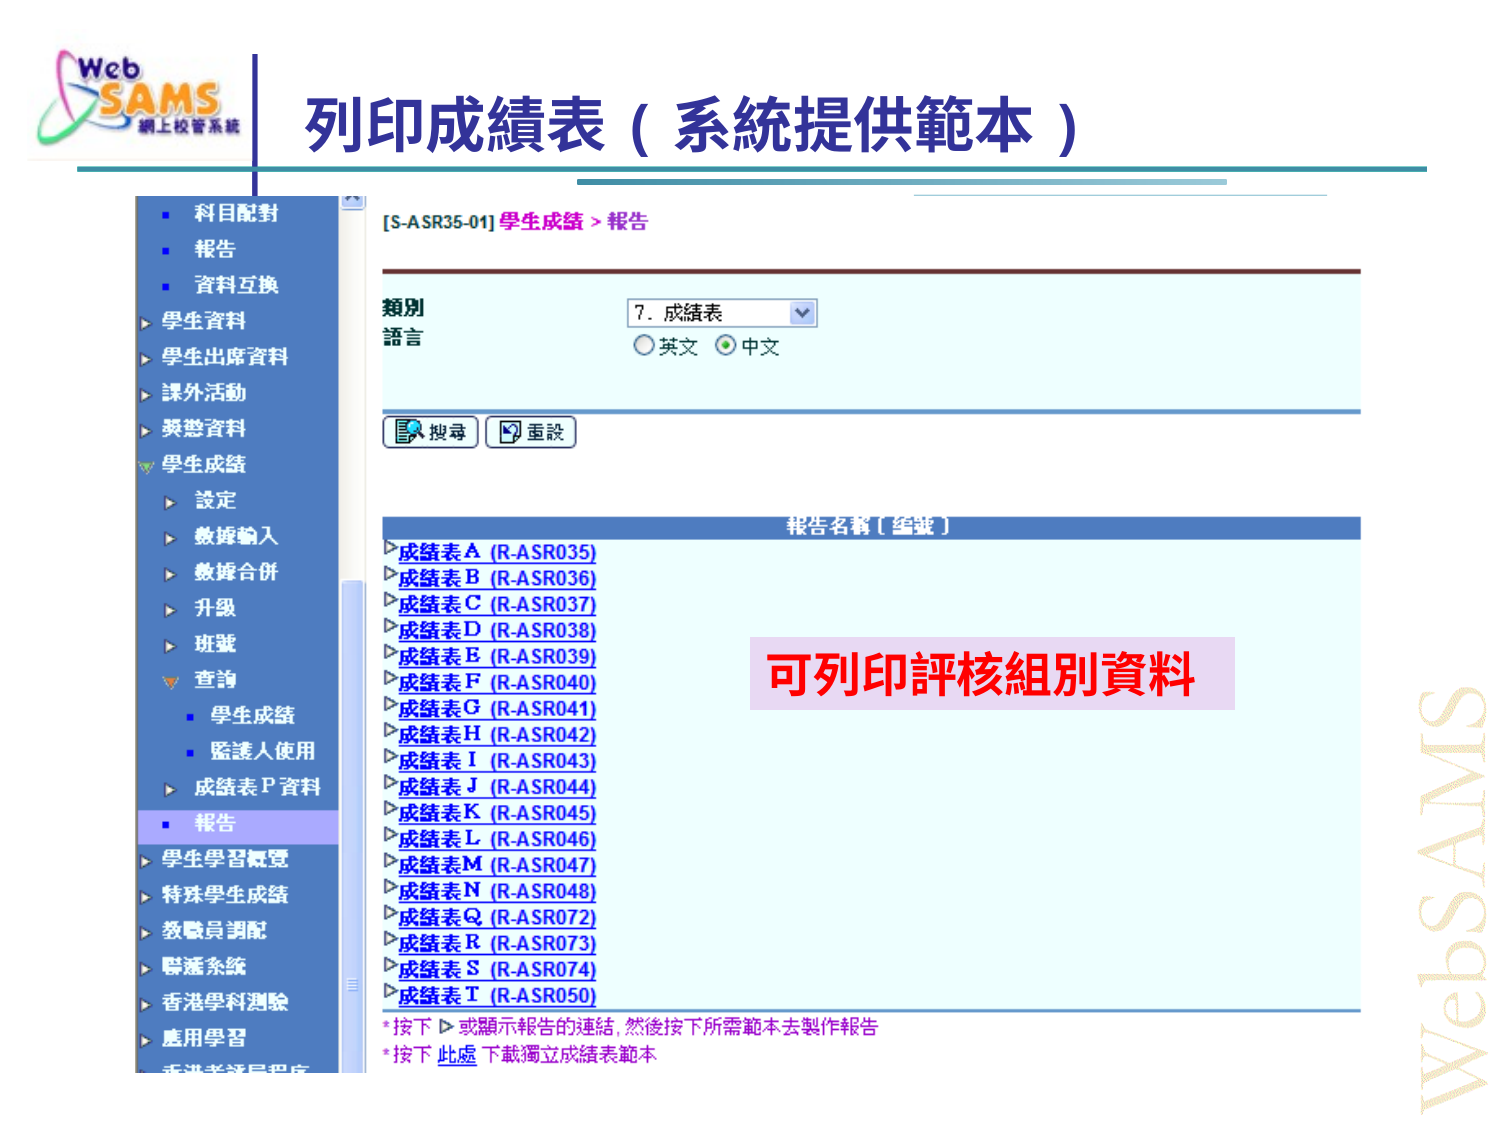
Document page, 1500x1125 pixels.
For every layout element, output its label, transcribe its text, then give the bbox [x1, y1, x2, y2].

picture [1393, 679, 1500, 1117]
title 列印成績表(系統提供範本) [289, 41, 1465, 167]
picture [27, 29, 253, 161]
picture [135, 196, 1366, 1073]
